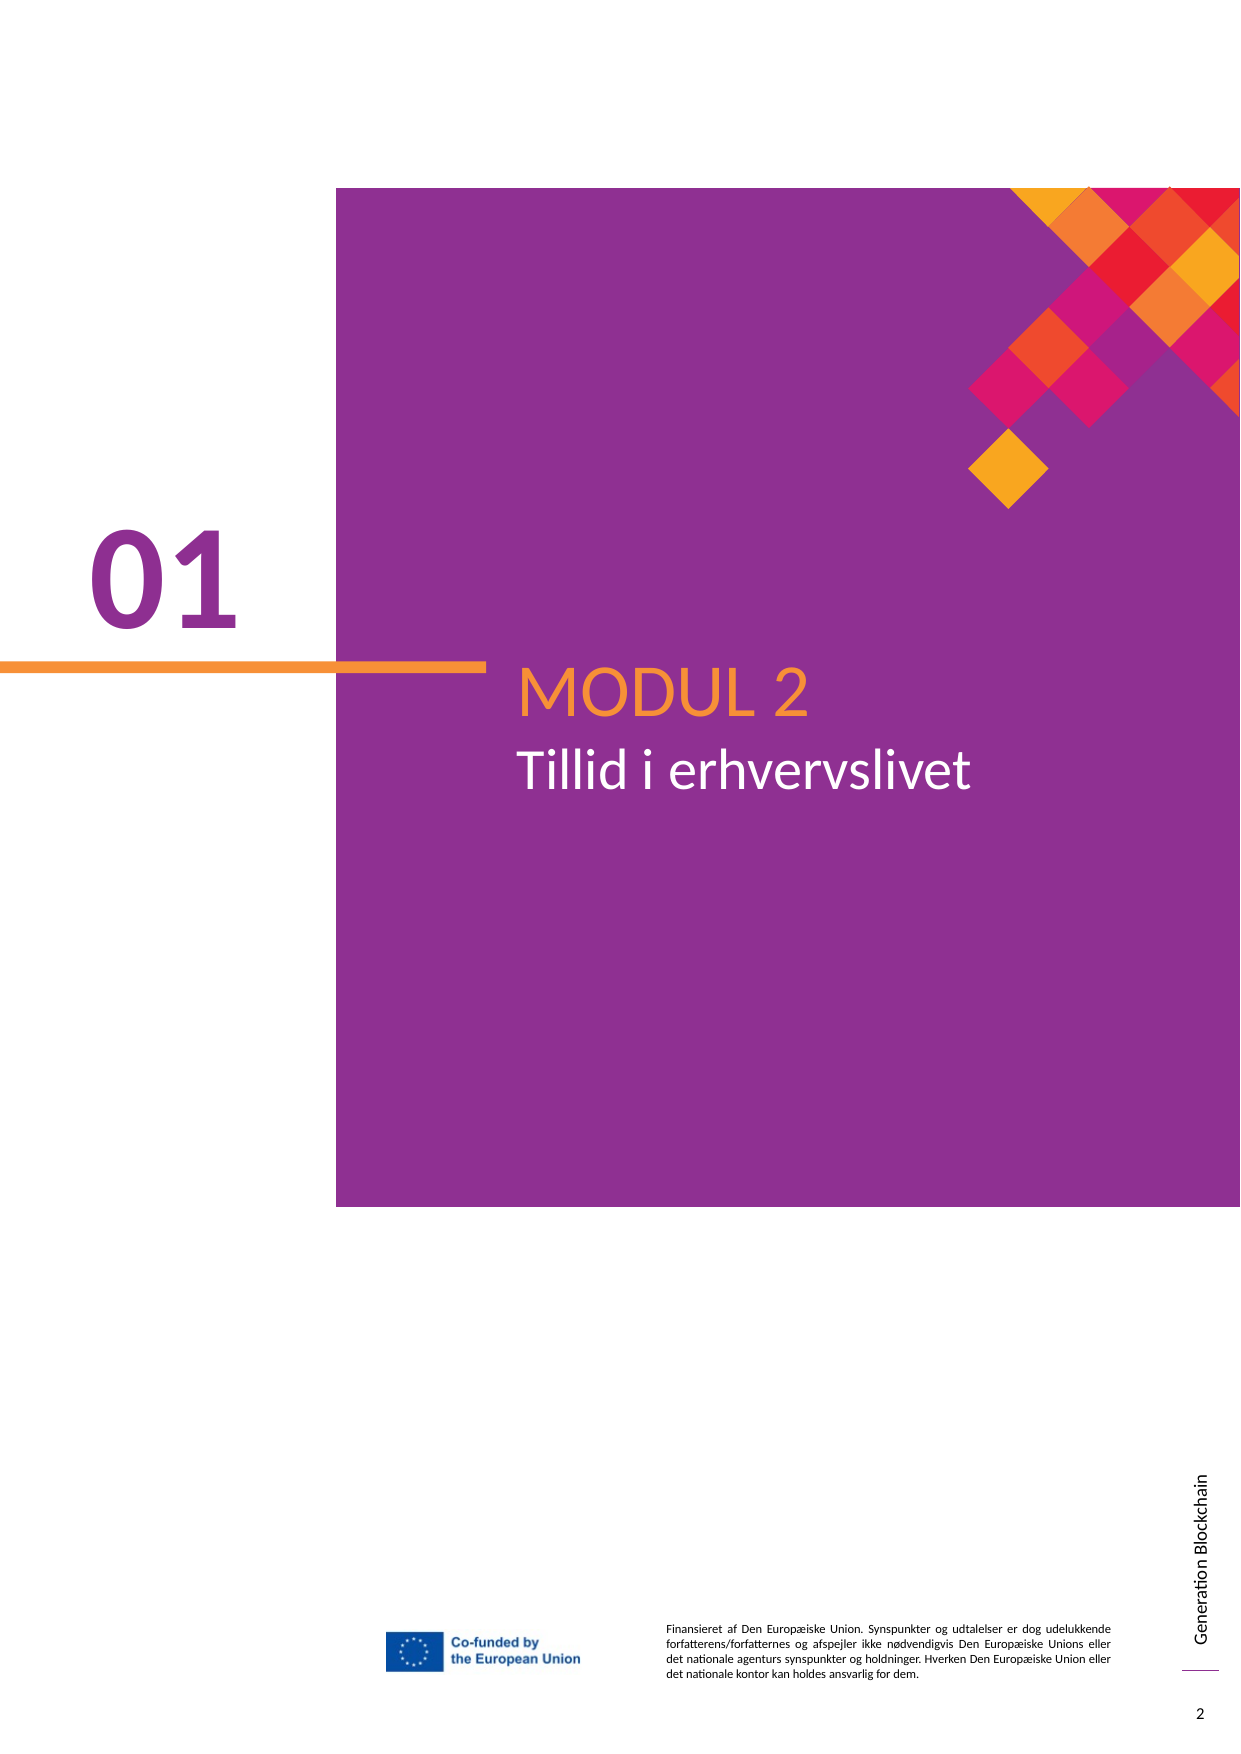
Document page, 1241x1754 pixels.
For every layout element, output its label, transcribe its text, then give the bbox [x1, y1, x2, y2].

list 01 [74, 471, 375, 727]
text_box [386, 1614, 1126, 1690]
list MODUL 2 Tillid i erhvervslivet [501, 634, 1209, 975]
slide_number 2 [1169, 1674, 1231, 1751]
